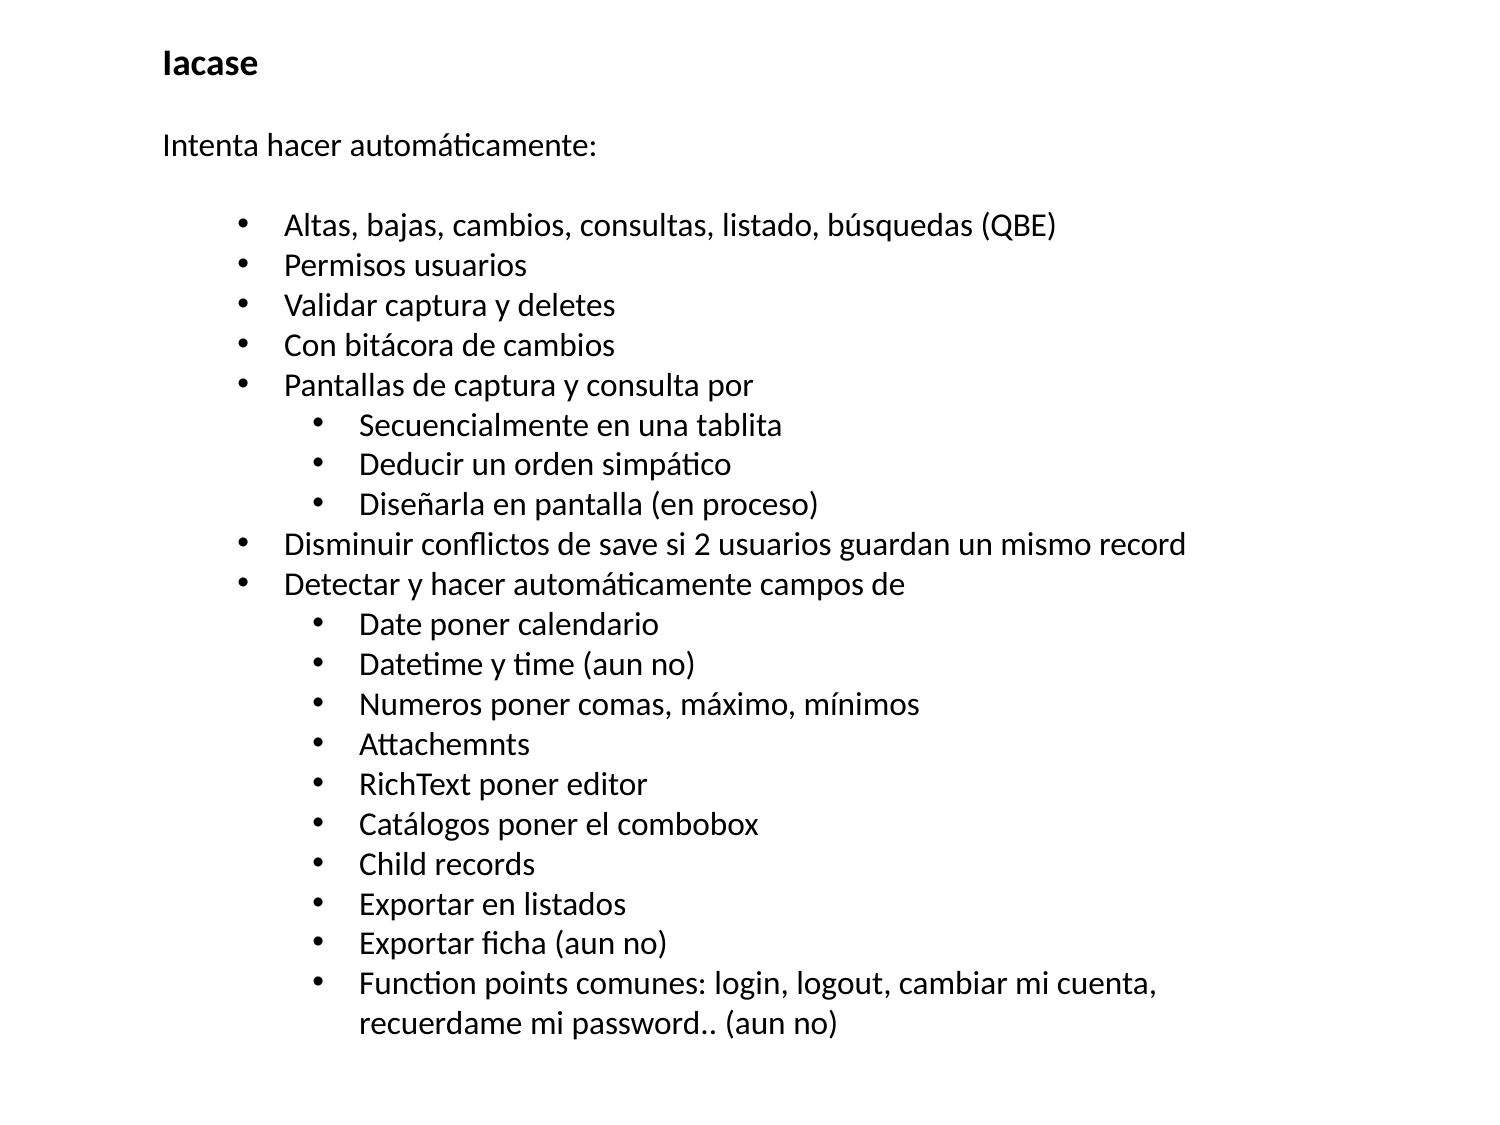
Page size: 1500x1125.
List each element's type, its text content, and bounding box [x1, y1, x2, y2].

text_box Iacase Intenta hacer automáticamente: Altas, bajas, cambios, consultas, listado, búsquedas (QBE) Permisos usuarios Validar captura y deletes Con bitácora de cambios Pantallas de captura y consulta por Secuencialmente en una tablita Deducir un orden simpático Diseñarla en pantalla (en proceso) Disminuir conflictos de save si 2 usuarios guardan un mismo record Detectar y hacer automáticamente campos de Date poner calendario Datetime y time (aun no) Numeros poner comas, máximo, mínimos Attachemnts RichText poner editor Catálogos poner el combobox Child records Exportar en listados Exportar ficha (aun no) Function points comunes: login, logout, cambiar mi cuenta, recuerdame mi password.. (aun no) [147, 30, 1329, 1089]
